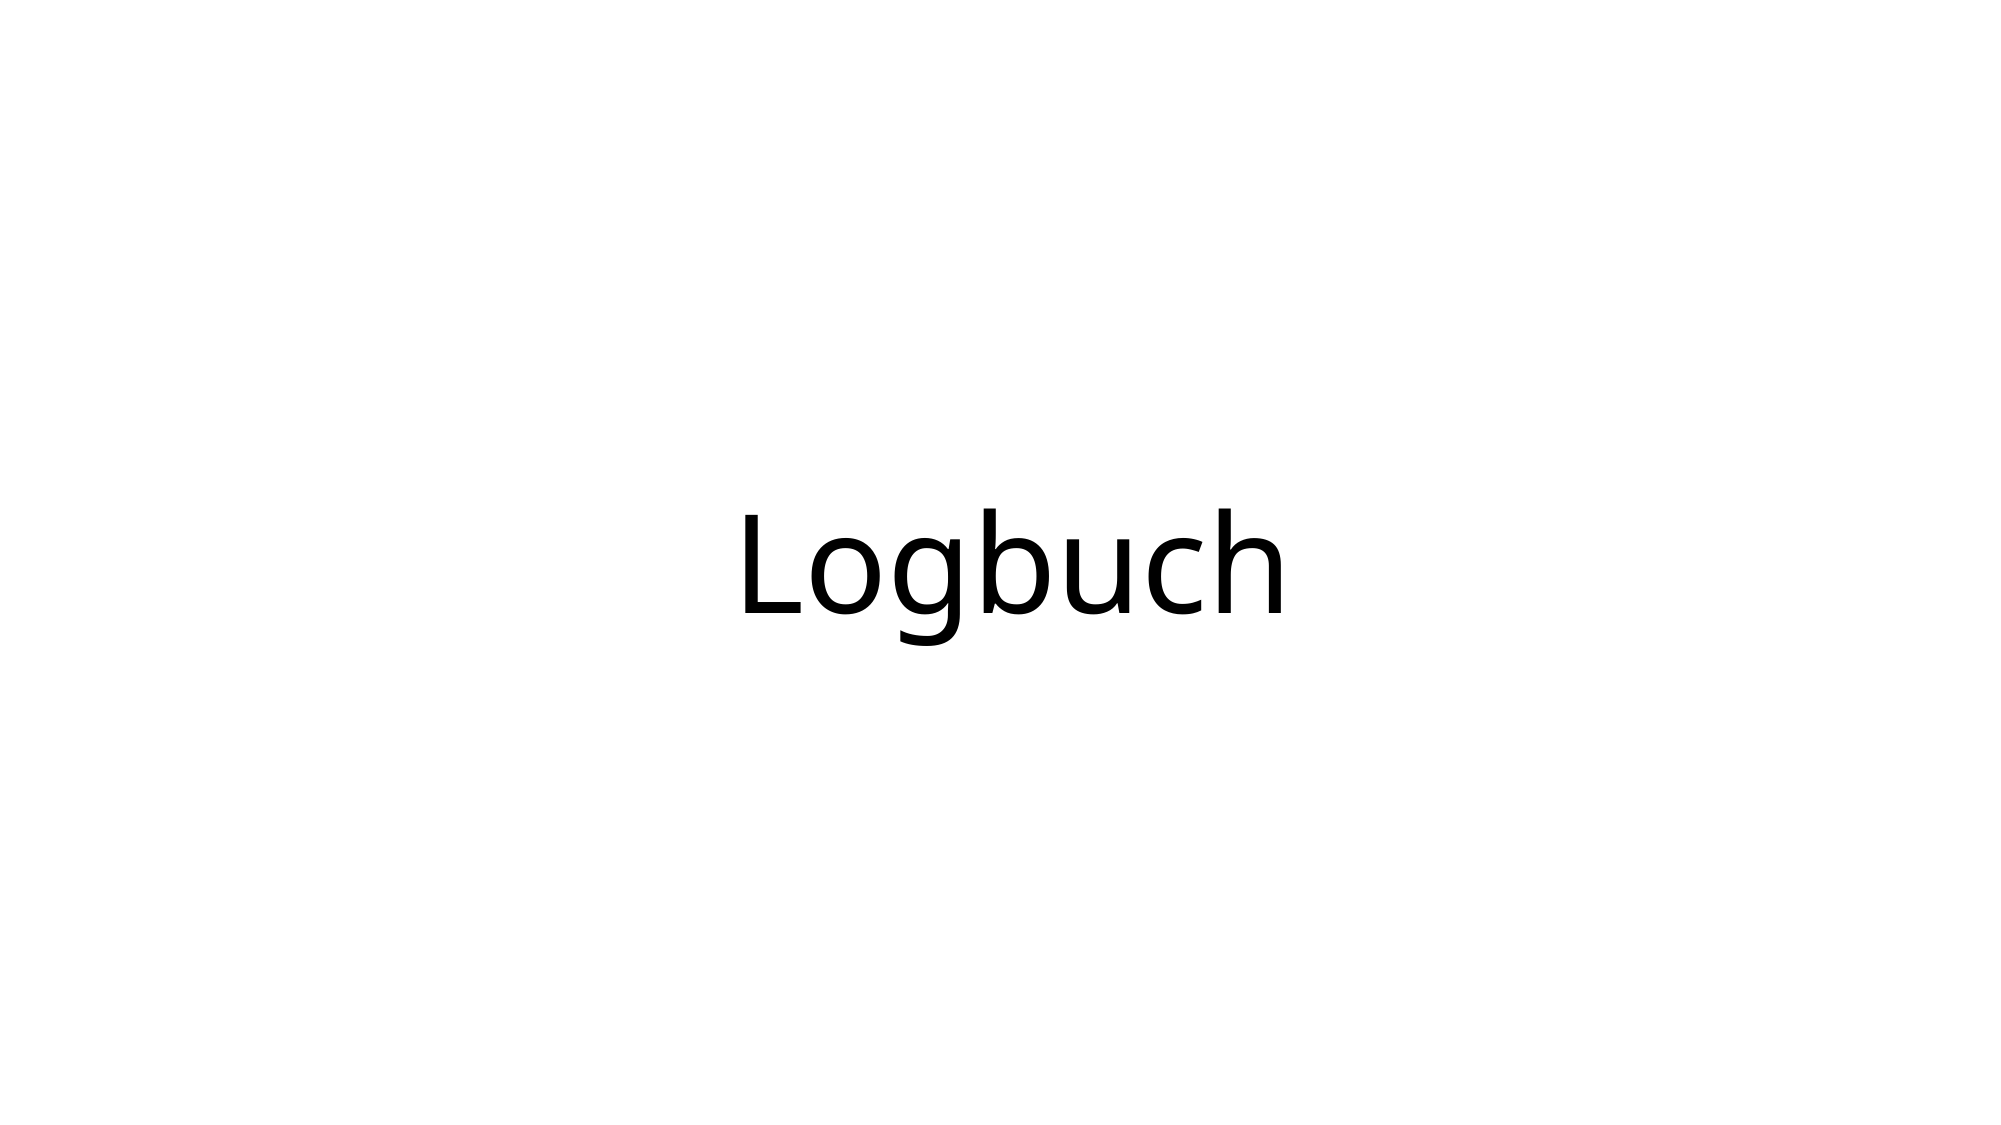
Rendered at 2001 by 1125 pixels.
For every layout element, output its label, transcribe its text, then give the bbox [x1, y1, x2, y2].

title Logbuch [150, 459, 1875, 678]
